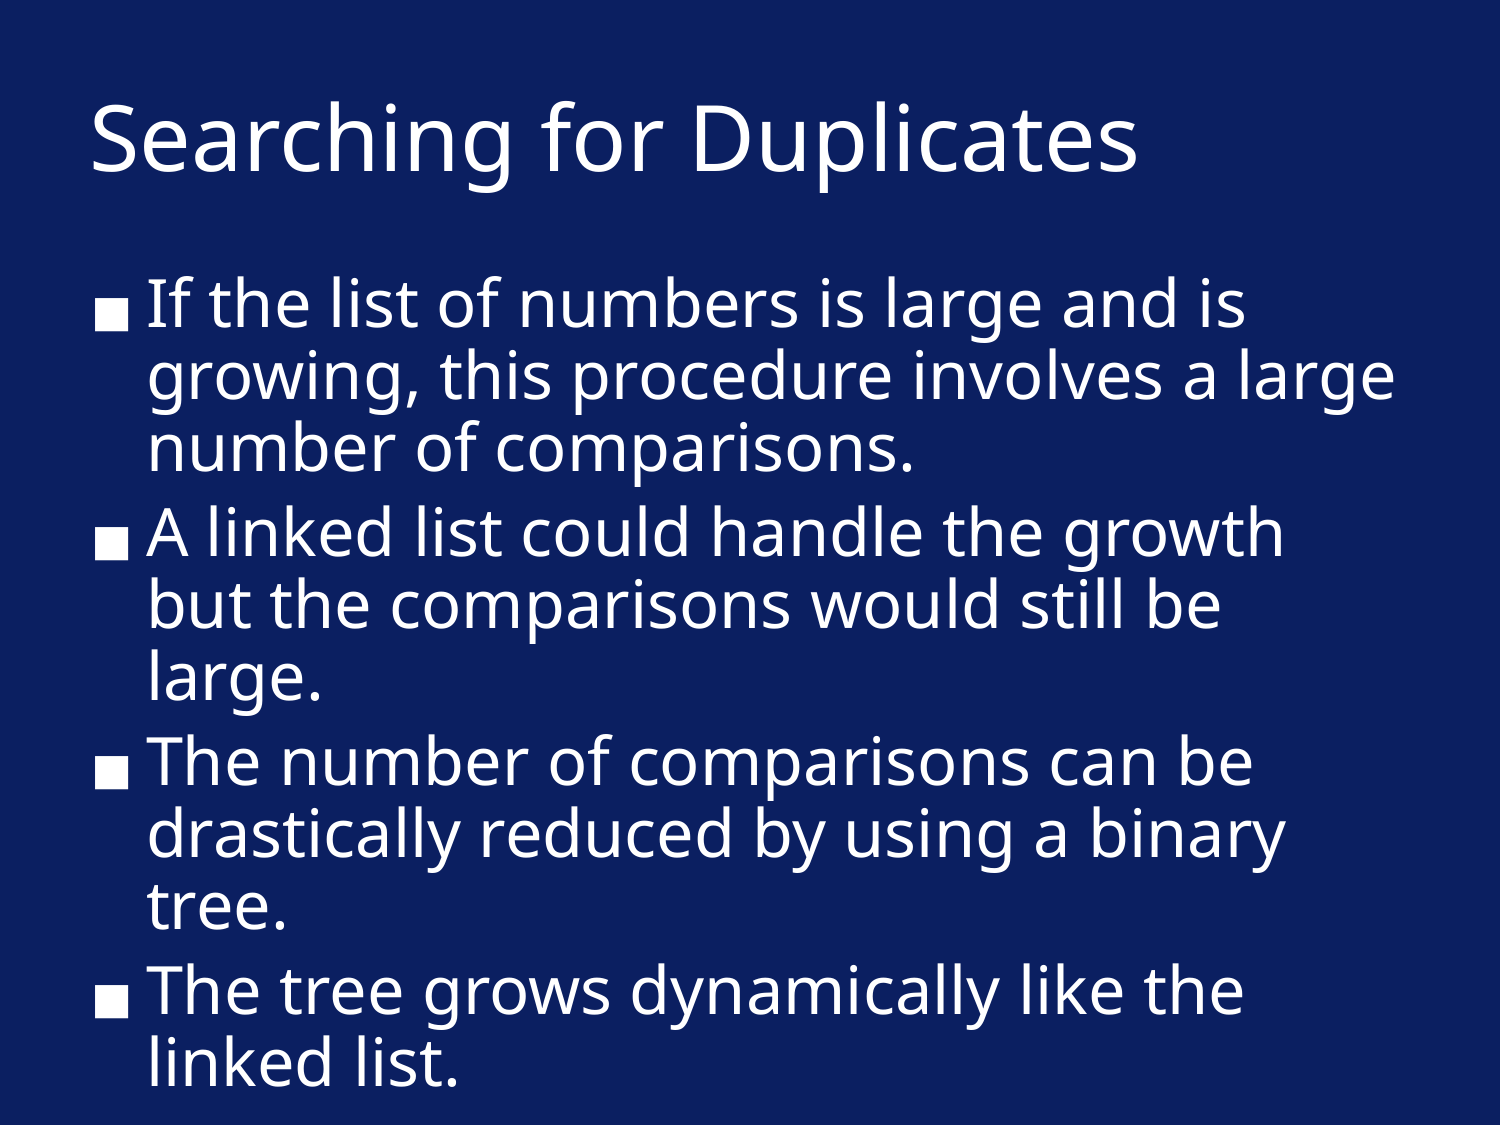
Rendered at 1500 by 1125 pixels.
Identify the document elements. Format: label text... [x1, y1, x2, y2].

list If the list of numbers is large and is growing, this procedure involves a large number of comparisons. A linked list could handle the growth but the comparisons would still be large. The number of comparisons can be drastically reduced by using a binary tree. The tree grows dynamically like the linked list. [74, 262, 1425, 1038]
title Searching for Duplicates [74, 59, 1425, 210]
